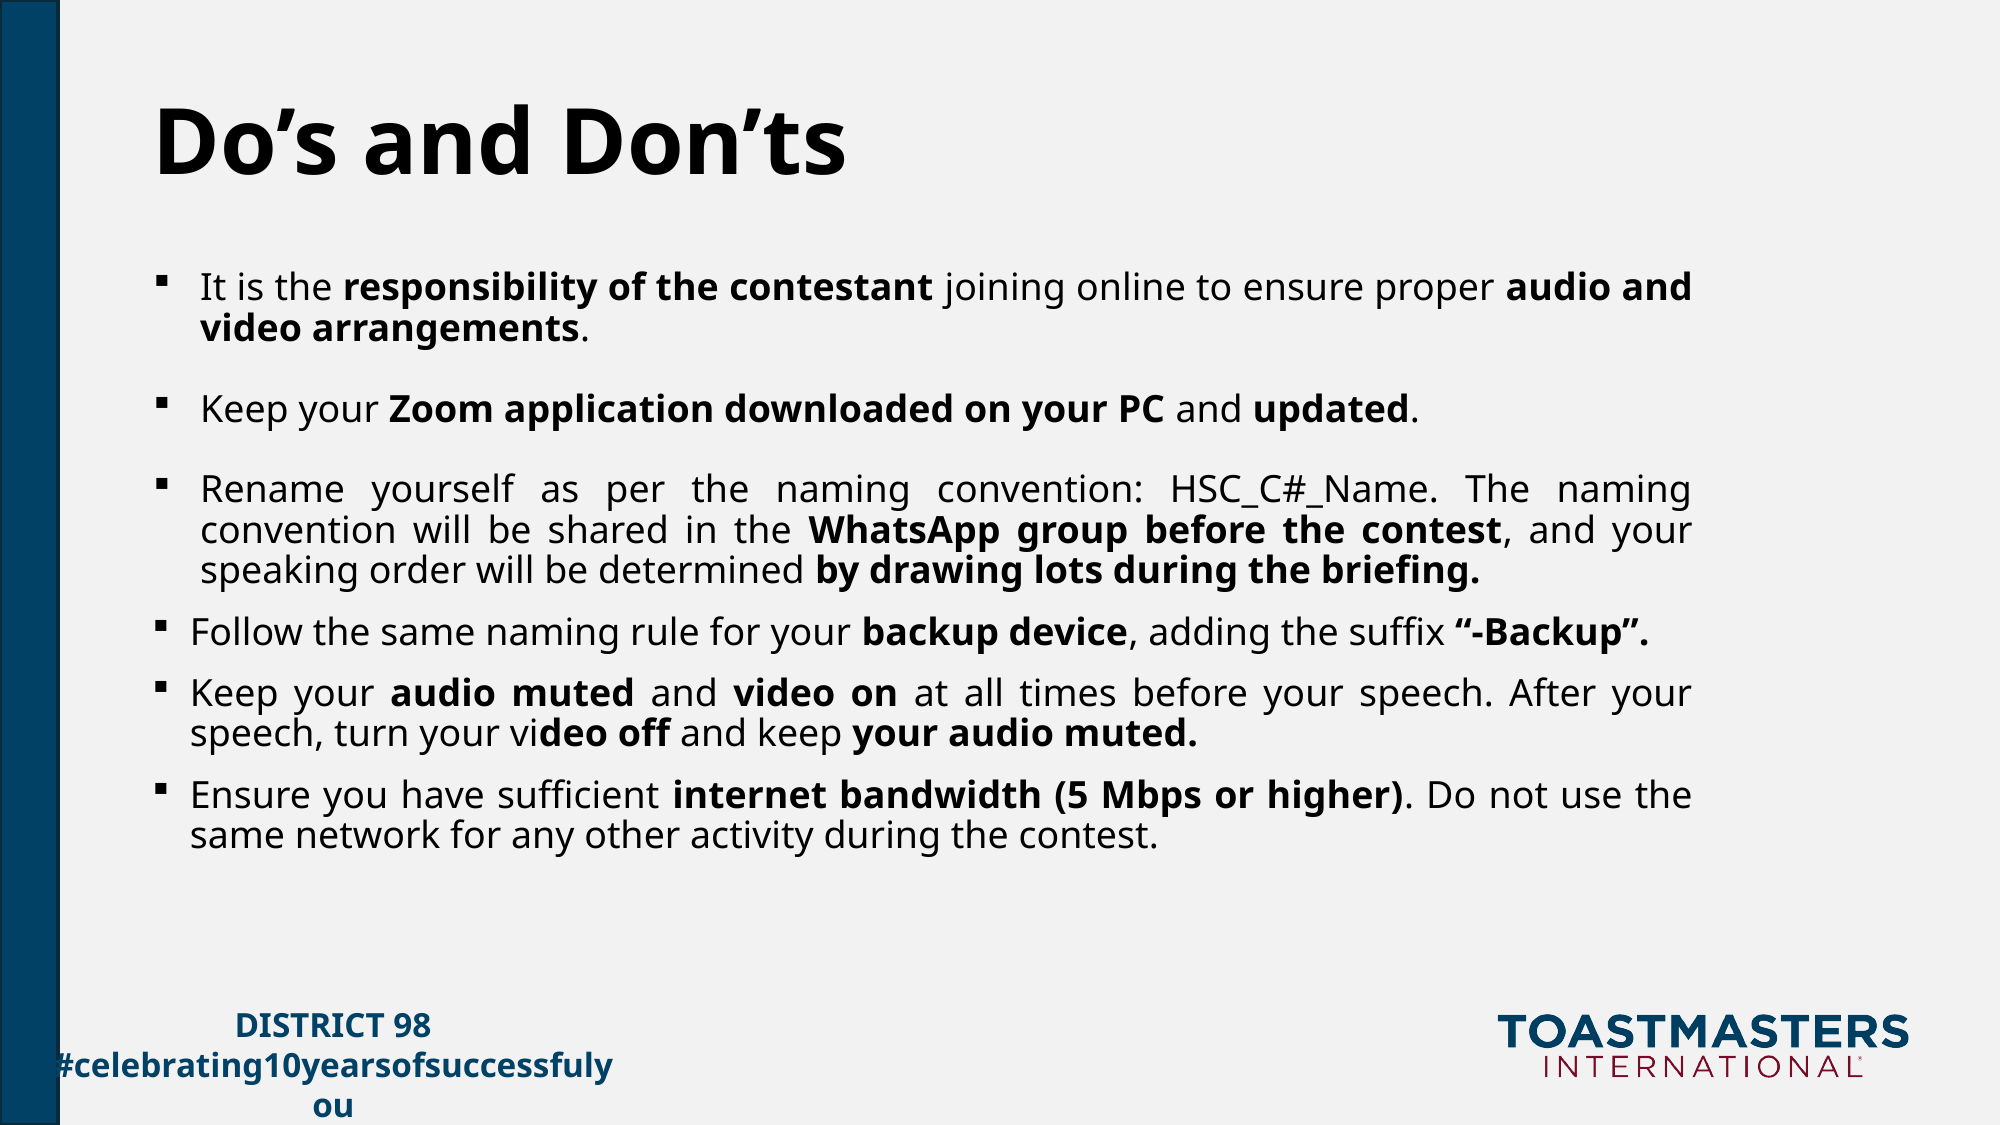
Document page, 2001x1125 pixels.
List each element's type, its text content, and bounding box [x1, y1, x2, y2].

picture [1383, 631, 2000, 1125]
text_box DISTRICT 98 #celebrating10yearsofsuccessfulyou [28, 996, 638, 1125]
text_box [0, 0, 60, 1125]
list It is the responsibility of the contestant joining online to ensure proper audio and video arrangements. Keep your Zoom application downloaded on your PC and updated. Rename yourself as per the naming convention: HSC_C#_Name. The naming convention will be shared in the WhatsApp group before the contest, and your speaking order will be determined by drawing lots during the briefing. Follow the same naming rule for your backup device, adding the suffix “-Backup”. Keep your audio muted and video on at all times before your speech. After your speech, turn your video off and keep your audio muted. Ensure you have sufficient internet bandwidth (5 Mbps or higher). Do not use the same network for any other activity during the contest. [137, 260, 1708, 950]
title Do’s and Don’ts [137, 59, 1944, 229]
